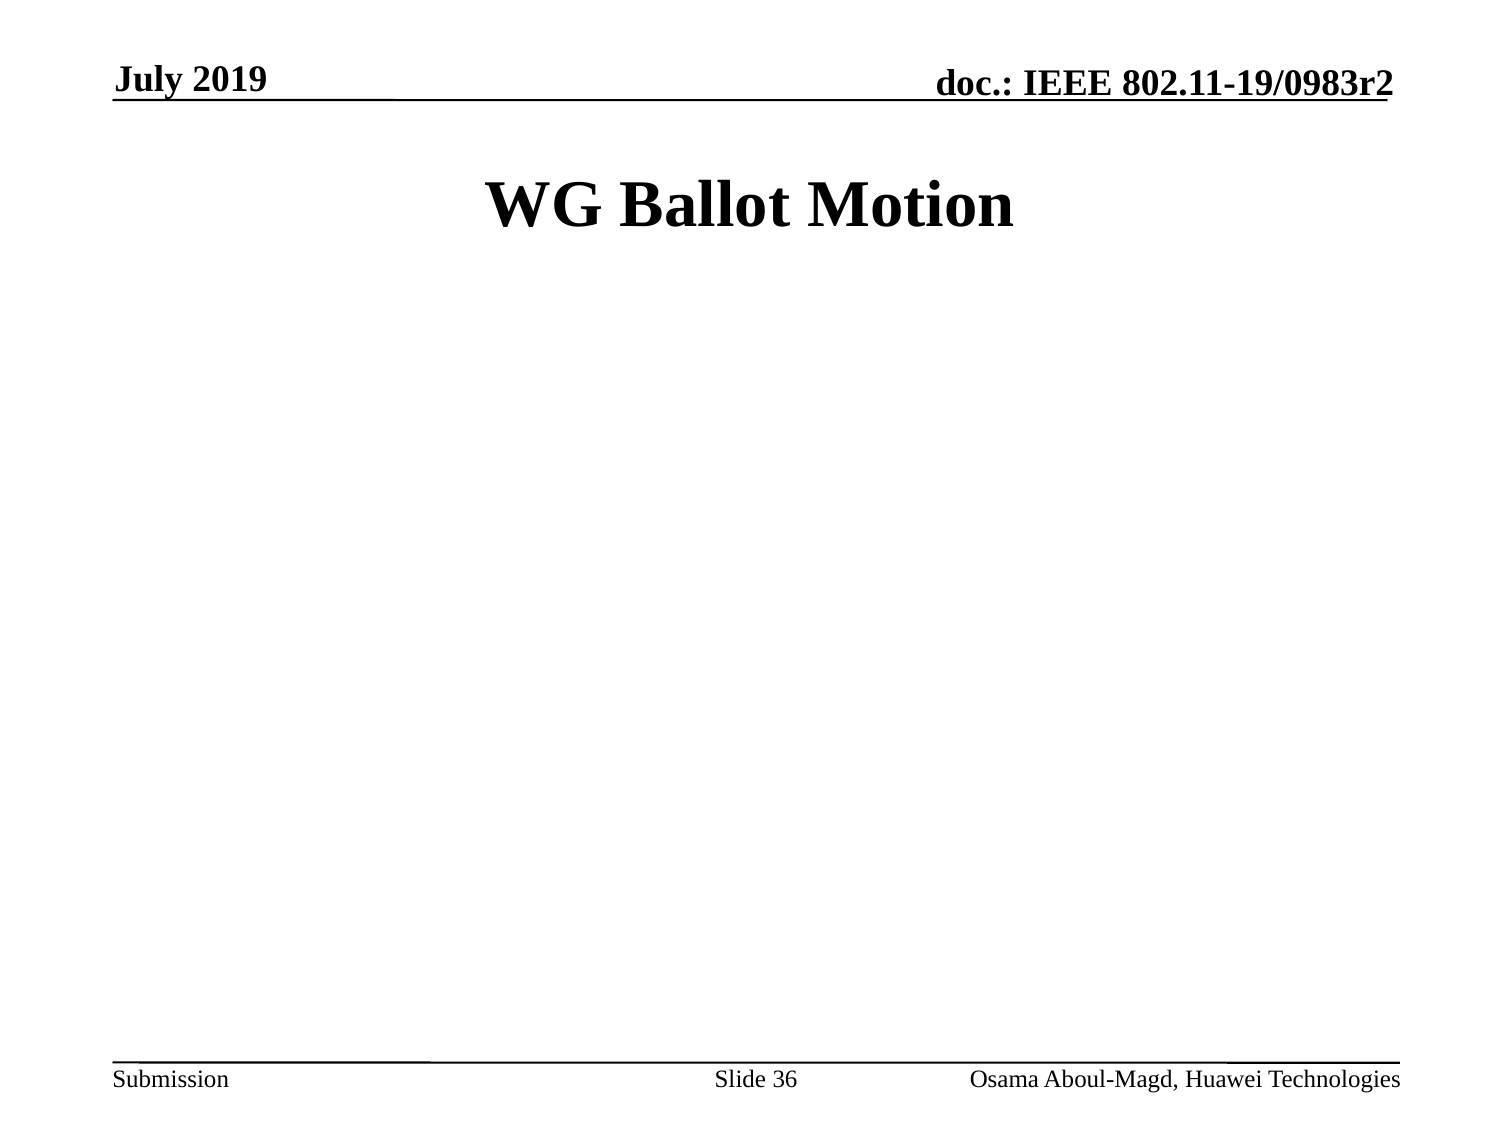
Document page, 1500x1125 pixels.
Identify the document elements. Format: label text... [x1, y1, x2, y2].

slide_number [114, 54, 423, 100]
title WG Ballot Motion [112, 112, 1388, 288]
slide_number Slide 36 [712, 1061, 800, 1123]
footer Osama Aboul-Magd, Huawei Technologies [878, 1061, 1402, 1093]
